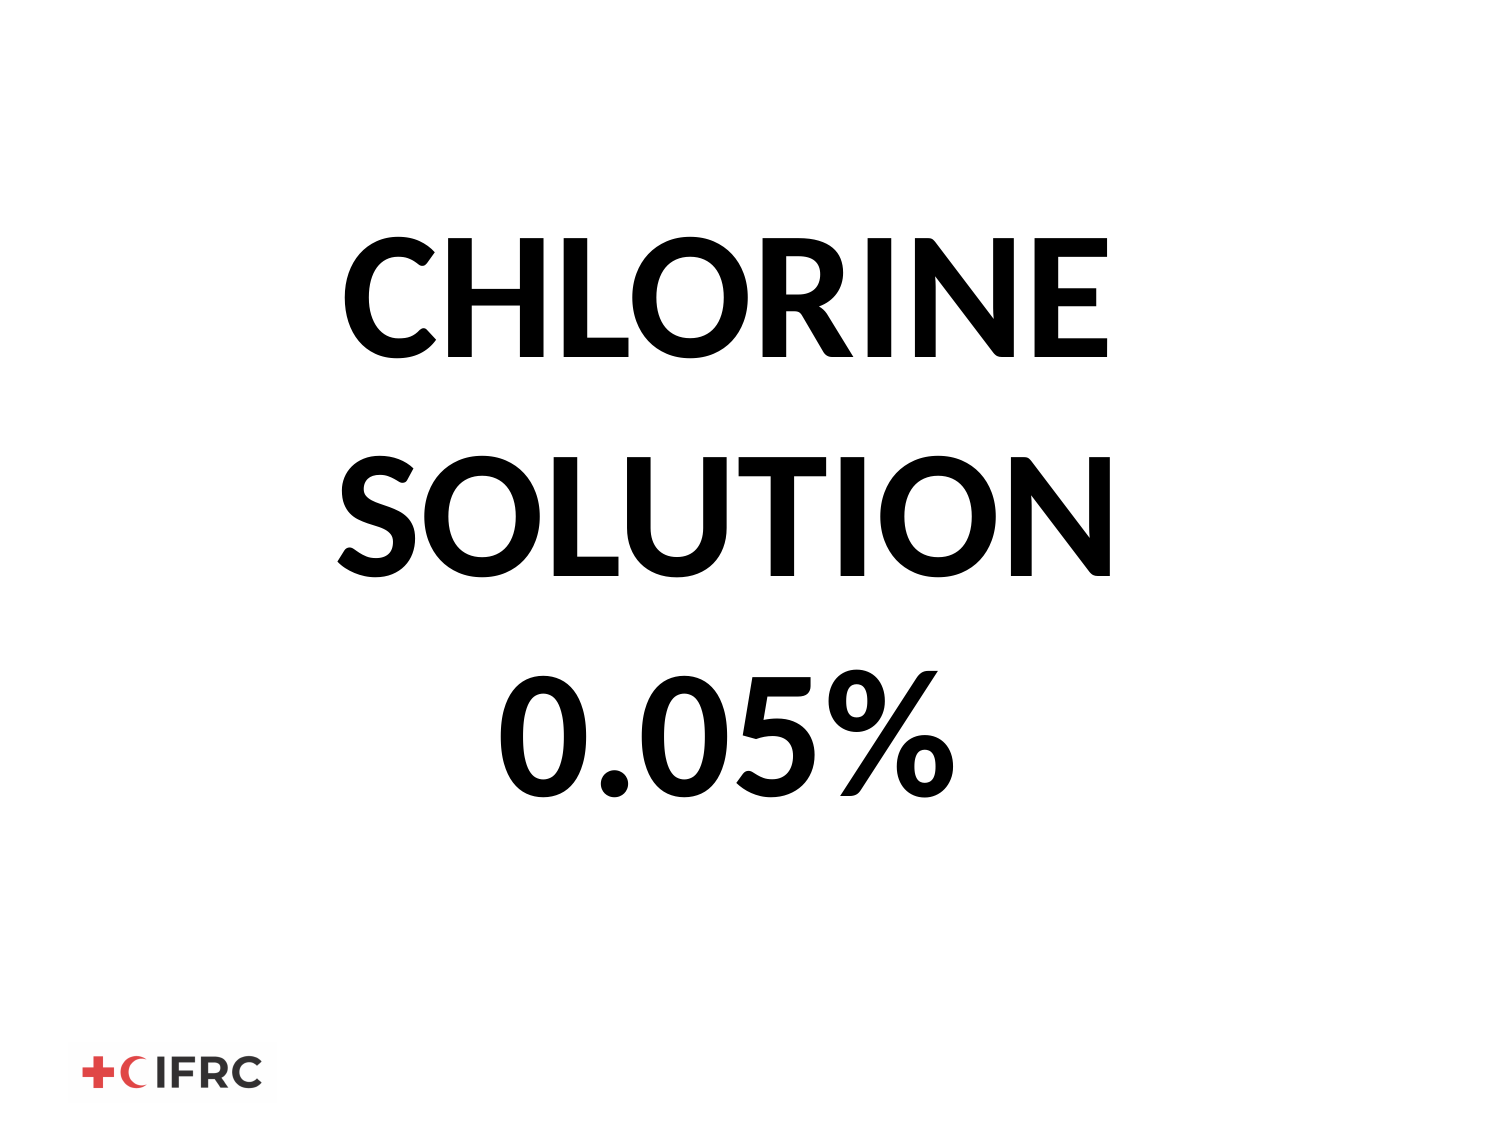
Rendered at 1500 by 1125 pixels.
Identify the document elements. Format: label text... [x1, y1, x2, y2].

title CHLORINE SOLUTION 0.05% [53, 349, 1404, 538]
picture [68, 1042, 277, 1103]
